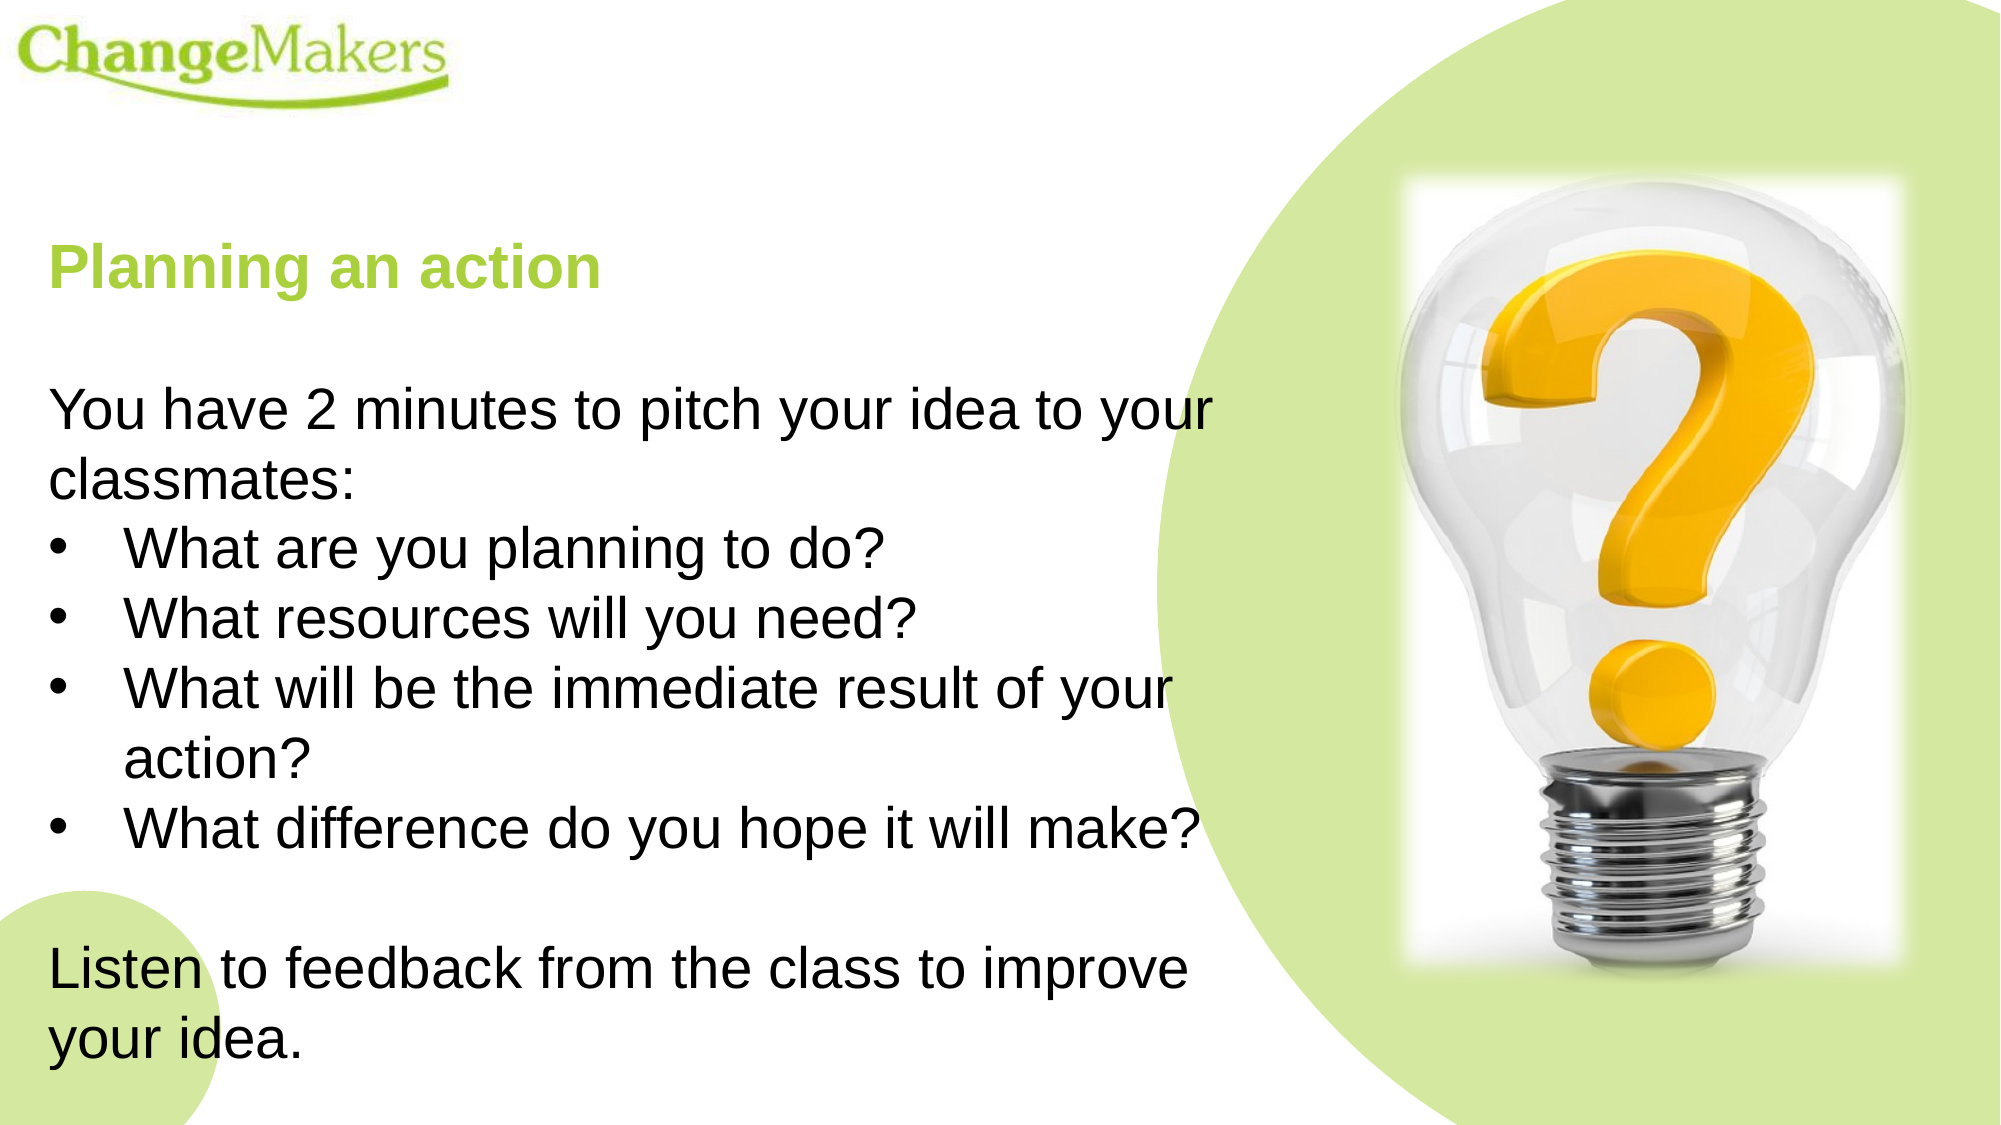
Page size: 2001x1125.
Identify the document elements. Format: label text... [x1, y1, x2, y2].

text_box Planning an action You have 2 minutes to pitch your idea to your classmates: What are you planning to do? What resources will you need? What will be the immediate result of your action? What difference do you hope it will make? Listen to feedback from the class to improve your idea. [33, 181, 1321, 1078]
picture [1383, 156, 1922, 985]
picture [0, 15, 508, 118]
